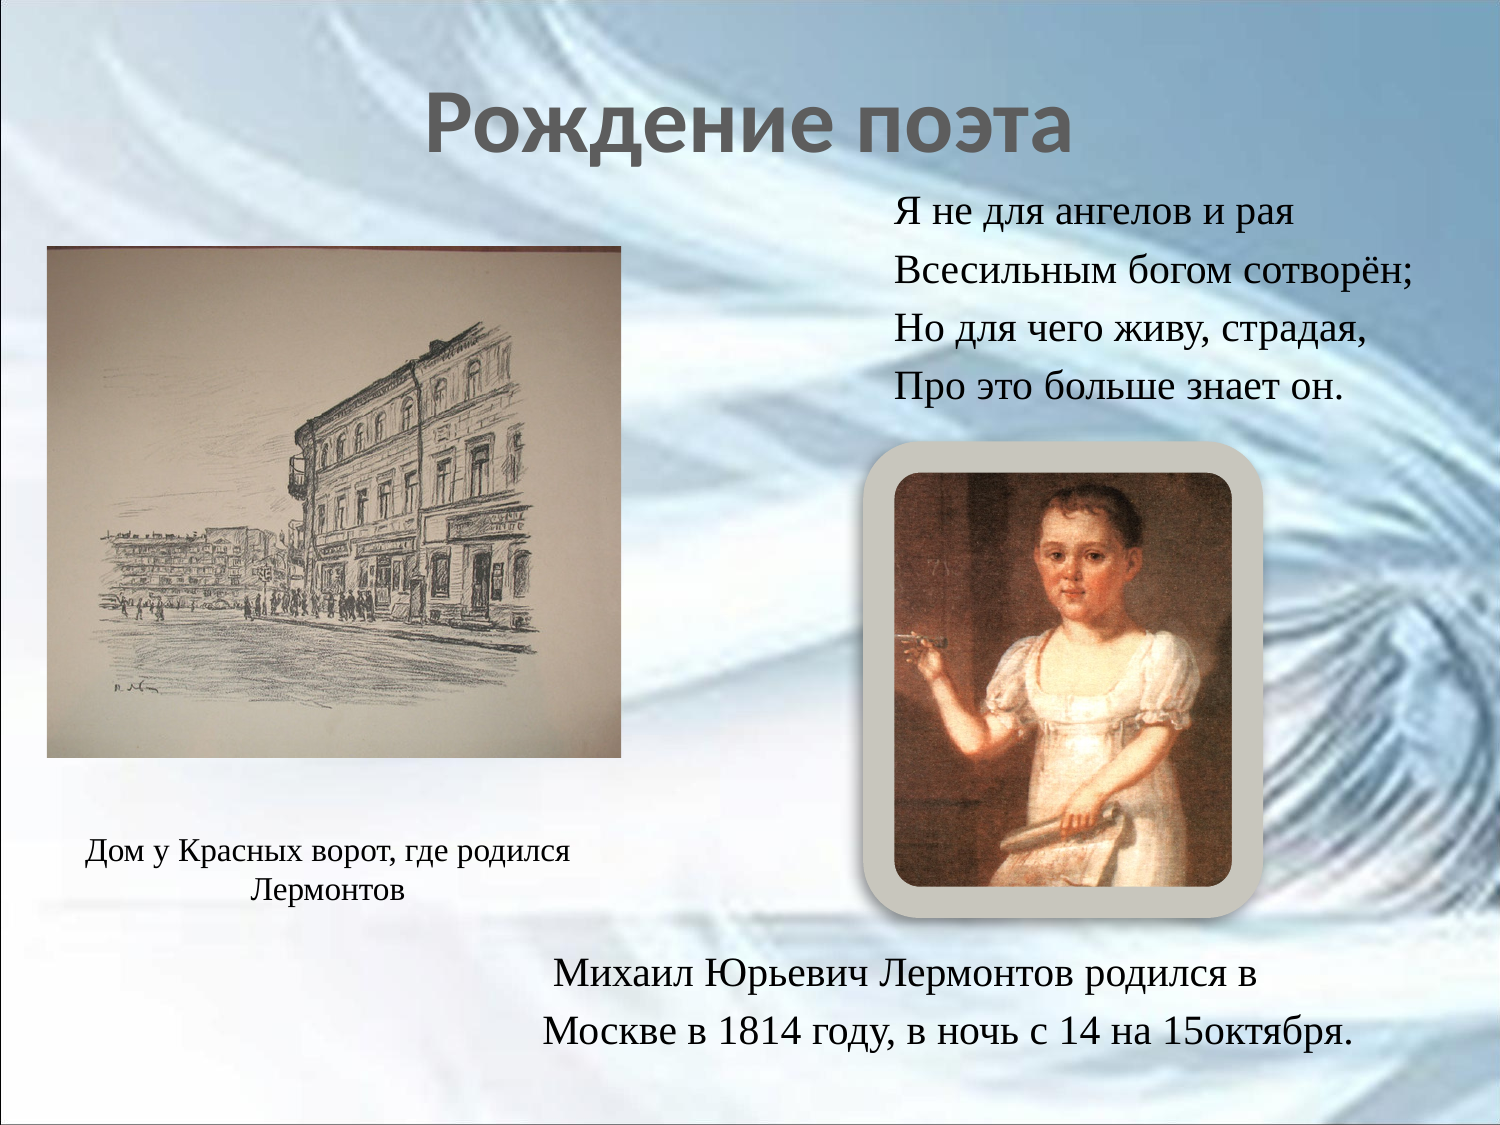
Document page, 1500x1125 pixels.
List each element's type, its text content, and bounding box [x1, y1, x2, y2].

text_box Дом у Красных ворот, где родился Лермонтов [46, 820, 610, 915]
title Рождение поэта [74, 44, 1426, 188]
list Я не для ангелов и рая Всесильным богом сотворён; Но для чего живу, страдая, Про это больше знает он. [878, 175, 1473, 430]
picture [0, 0, 1500, 1125]
list Михаил Юрьевич Лермонтов родился в Москве в 1814 году, в ночь с 14 на 15октября. [527, 937, 1477, 1102]
